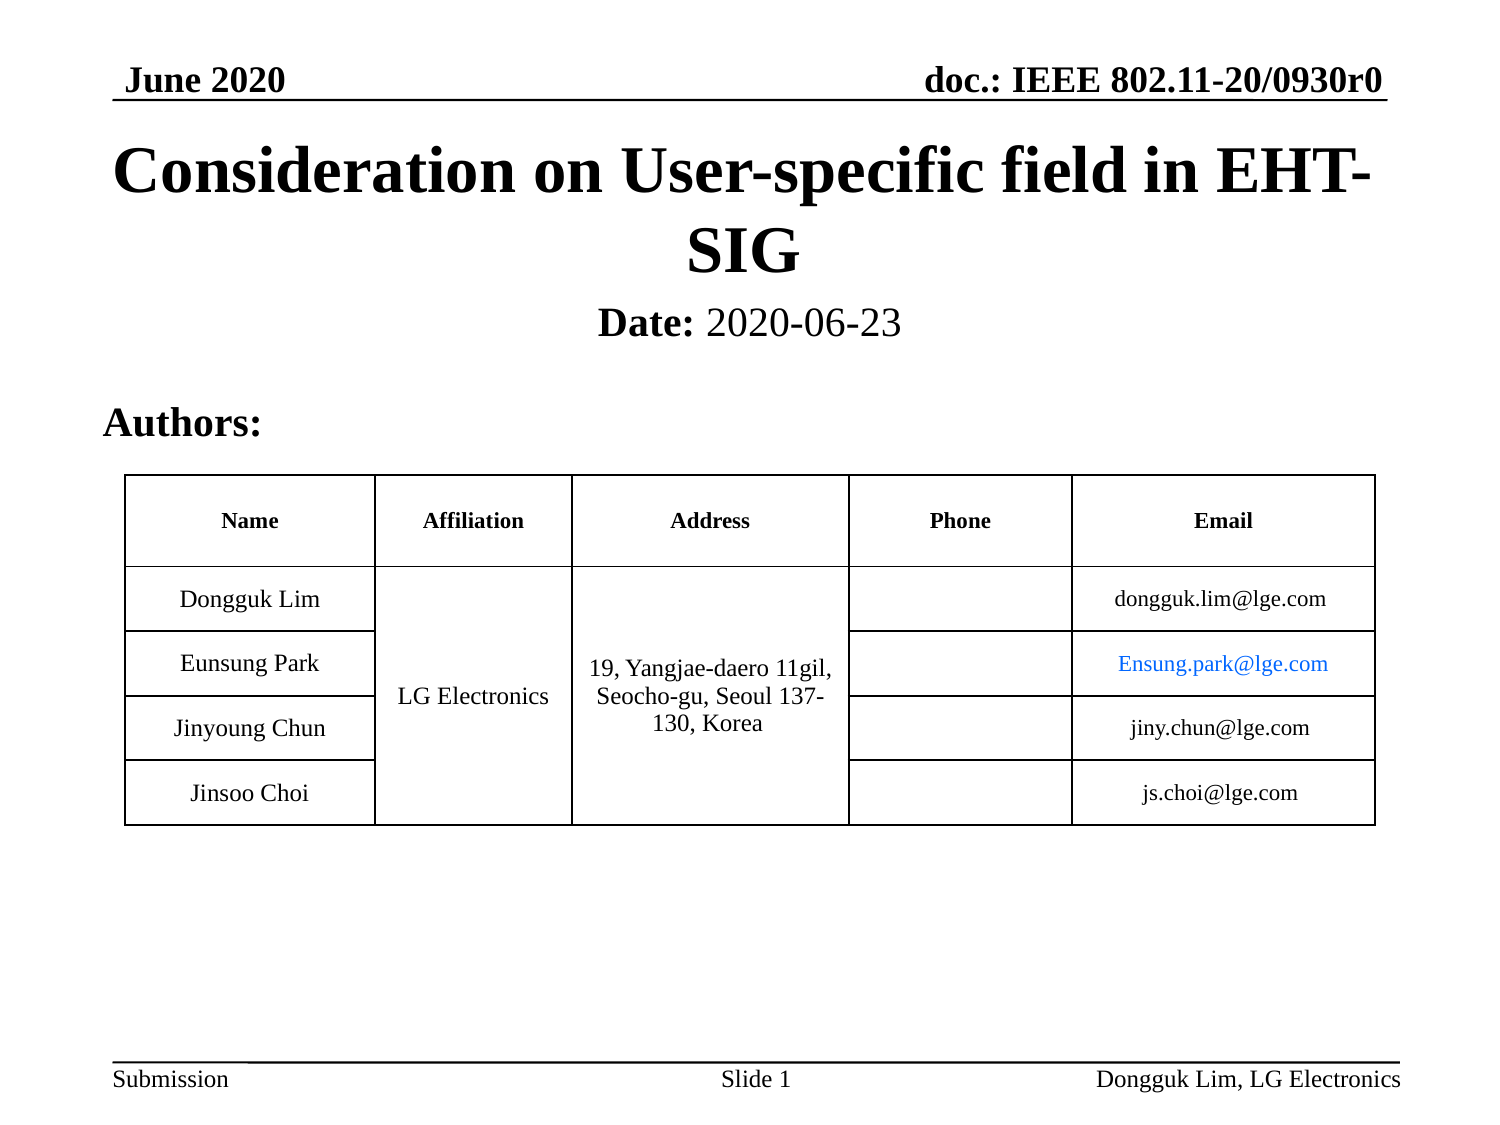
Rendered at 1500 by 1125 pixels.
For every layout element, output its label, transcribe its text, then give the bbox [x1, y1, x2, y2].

table_header Affiliation [376, 476, 571, 566]
table_cell dongguk.lim@lge.com [1073, 567, 1374, 630]
table_cell Jinyoung Chun [126, 697, 374, 759]
footer Dongguk Lim, LG Electronics [1092, 1061, 1402, 1093]
slide_number Slide 1 [712, 1061, 800, 1093]
table_header Name [126, 476, 374, 566]
table_cell Eunsung Park [126, 632, 374, 695]
table_cell [850, 632, 1071, 695]
text_box June 2020 [114, 54, 287, 100]
list Date: 2020-06-23 [112, 287, 1388, 350]
table_cell LG Electronics [376, 567, 571, 824]
table_cell js.choi@lge.com [1073, 761, 1374, 824]
text_box Authors: [87, 387, 325, 450]
table_header Phone [850, 476, 1071, 566]
table_cell jiny.chun@lge.com [1073, 697, 1374, 759]
table_cell [850, 567, 1071, 630]
title Consideration on User-specific field in EHT-SIG [62, 112, 1425, 300]
table_cell Dongguk Lim [126, 567, 374, 630]
table_cell Jinsoo Choi [126, 761, 374, 824]
table_header Email [1073, 476, 1374, 566]
table_cell Ensung.park@lge.com [1073, 632, 1374, 695]
table_cell [850, 697, 1071, 759]
table_cell 19, Yangjae-daero 11gil, Seocho-gu, Seoul 137-130, Korea [573, 567, 848, 824]
table_cell [850, 761, 1071, 824]
table_header Address [573, 476, 848, 566]
